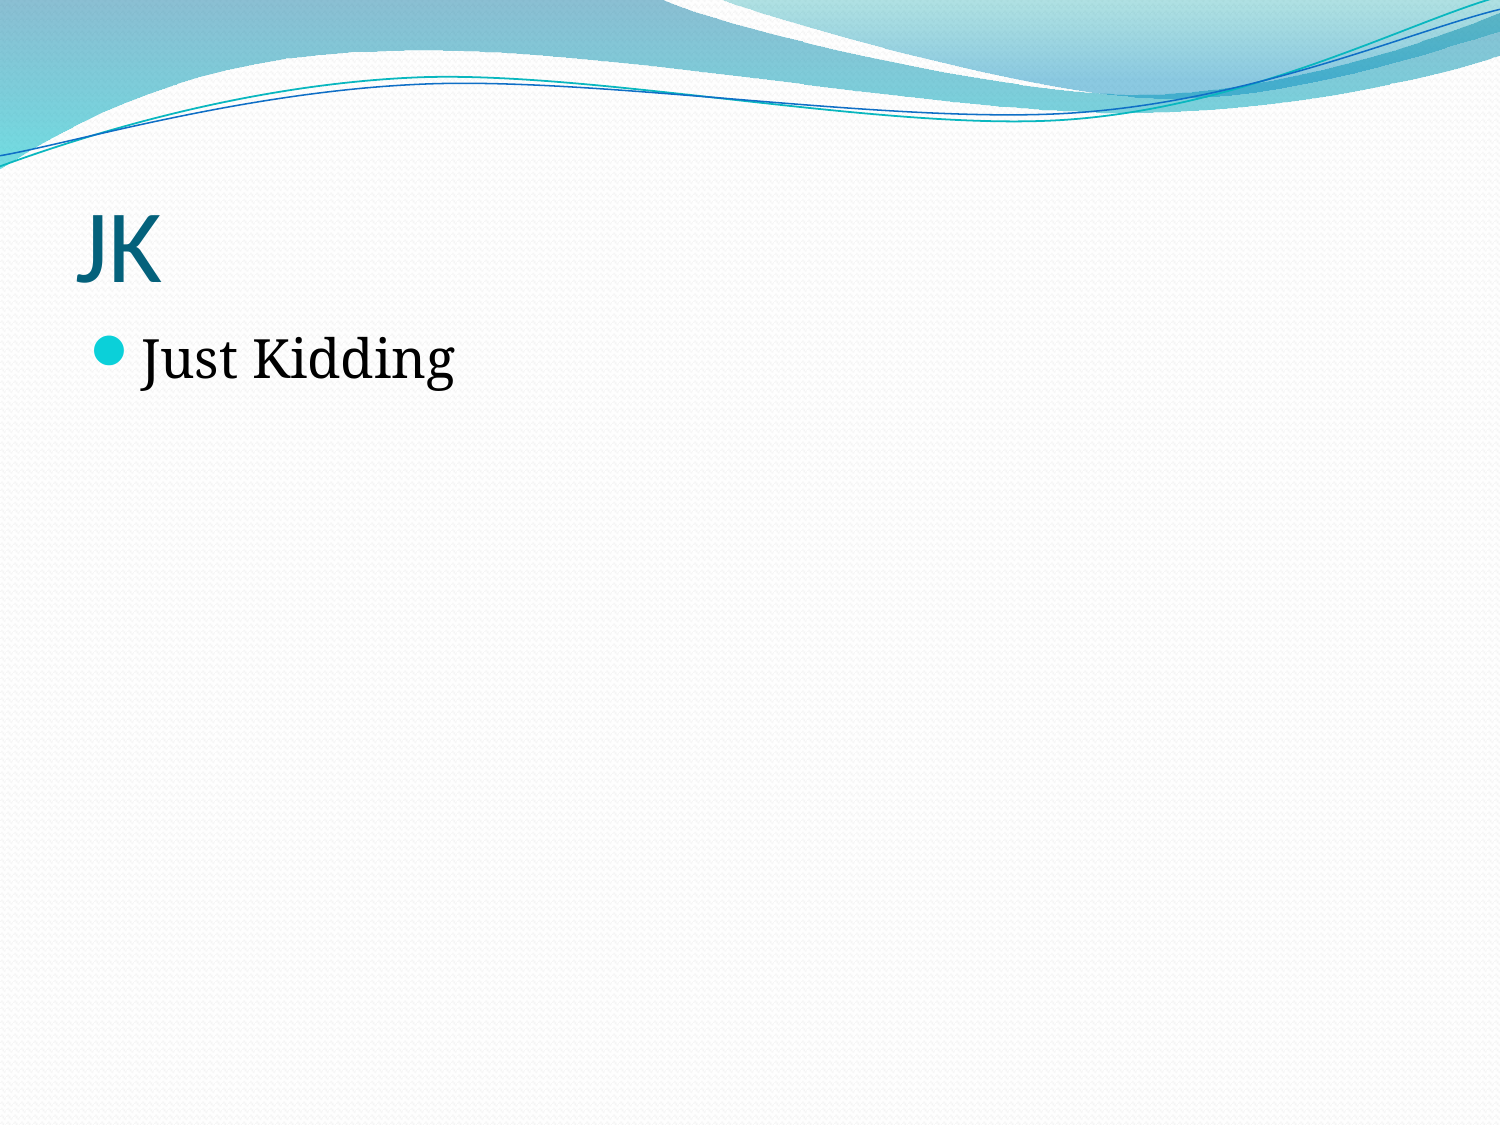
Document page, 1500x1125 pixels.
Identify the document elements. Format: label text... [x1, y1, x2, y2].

title JK [75, 115, 1425, 303]
list Just Kidding [75, 317, 1425, 1038]
